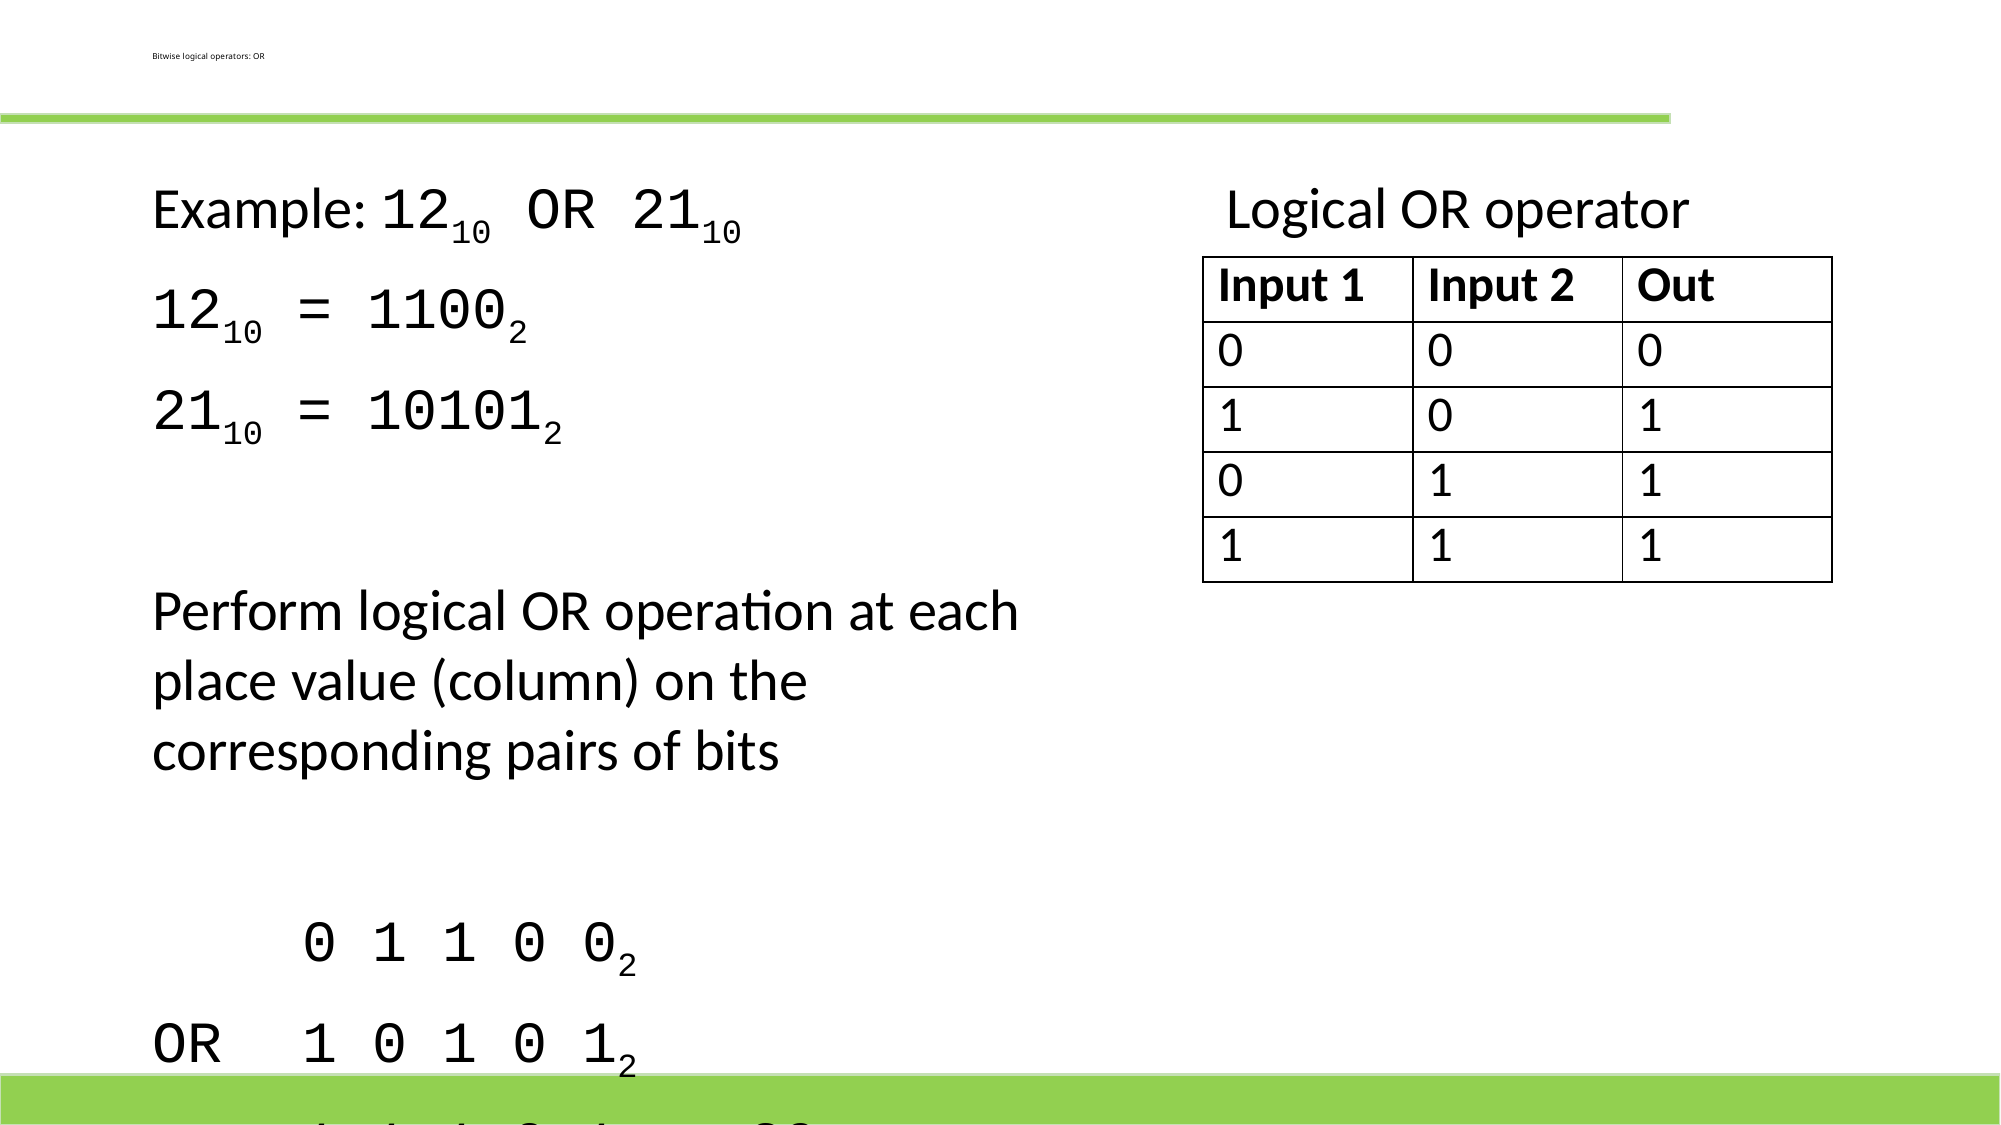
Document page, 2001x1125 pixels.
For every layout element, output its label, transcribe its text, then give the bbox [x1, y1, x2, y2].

table_header Out [1623, 258, 1831, 321]
table_cell 0 [1204, 323, 1412, 386]
table_cell 0 [1623, 323, 1831, 386]
table_cell 1 [1414, 453, 1622, 516]
table_header Input 1 [1204, 258, 1412, 321]
table_cell 0 [1414, 323, 1622, 386]
table_cell 1 [1204, 388, 1412, 451]
title Bitwise logical operators: OR [137, 44, 1863, 70]
table_cell 0 [1414, 388, 1622, 451]
table_cell 1 [1623, 453, 1831, 516]
table_cell 1 [1414, 518, 1622, 581]
text_box Logical OR operator [1211, 162, 1863, 248]
list Example: 1210 OR 2110 1210 = 11002 2110 = 101012 Perform logical OR operation at each place value (column) on the corresponding pairs of bits 0 1 1 0 02 OR 1 0 1 0 12 1 1 1 0 12 = 2910 [137, 162, 1099, 877]
table_cell 1 [1204, 518, 1412, 581]
table_cell 1 [1623, 388, 1831, 451]
table_header Input 2 [1414, 258, 1622, 321]
table_cell 1 [1623, 518, 1831, 581]
table_cell 0 [1204, 453, 1412, 516]
